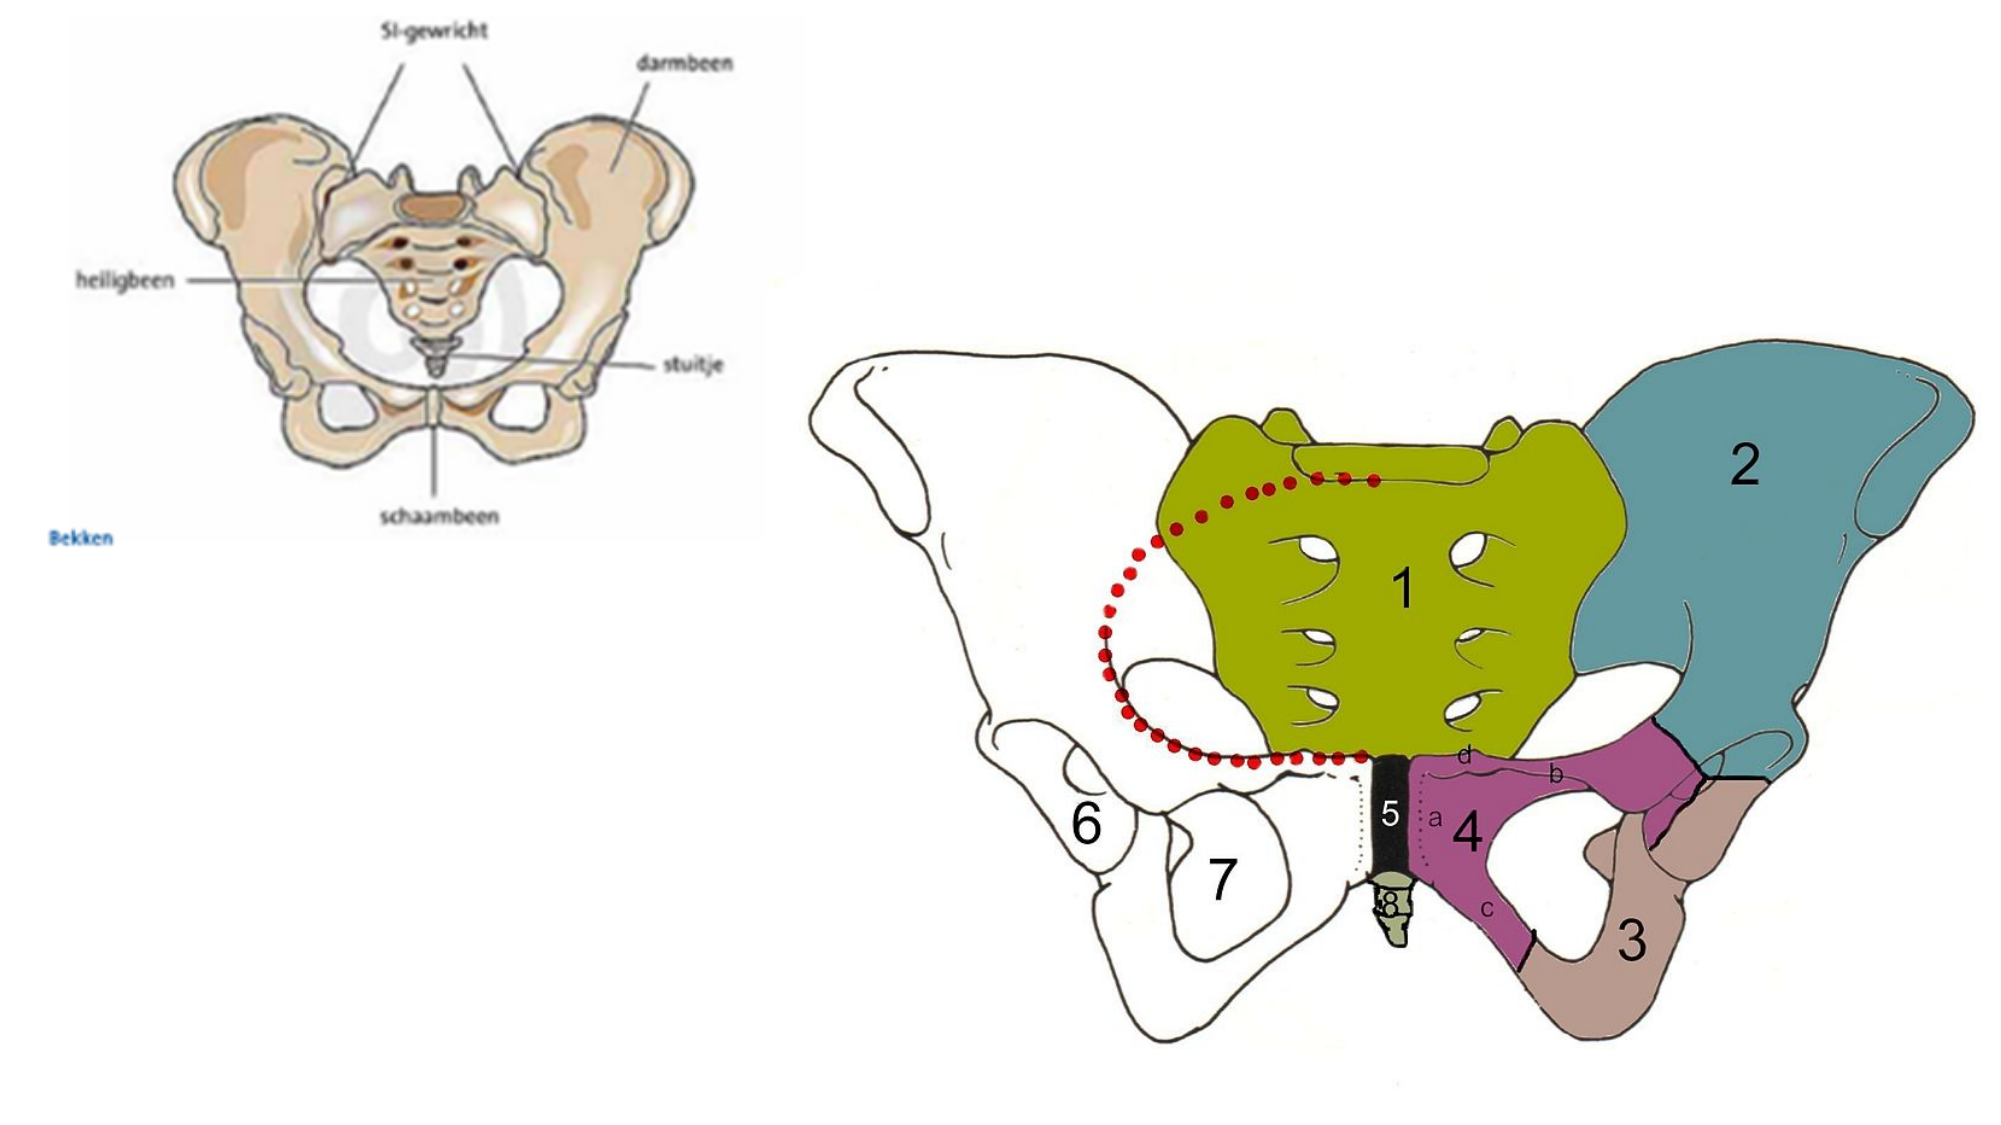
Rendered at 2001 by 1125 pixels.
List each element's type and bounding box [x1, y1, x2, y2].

list [0, 0, 814, 572]
picture [764, 277, 2000, 1093]
